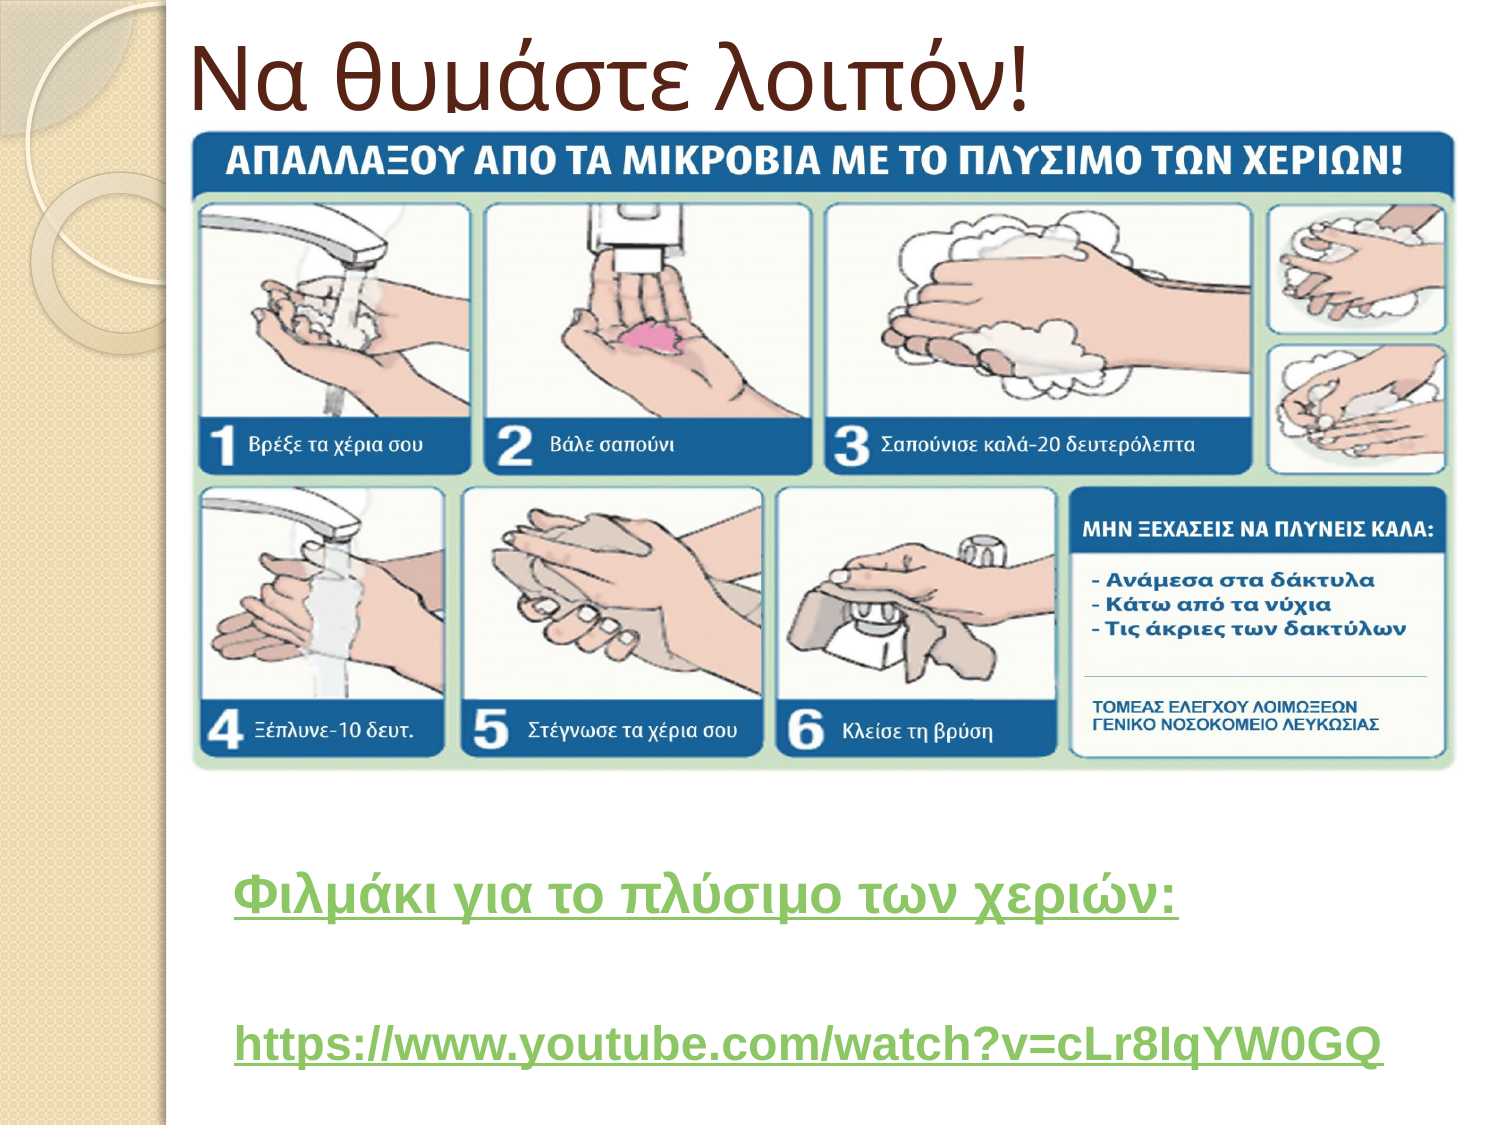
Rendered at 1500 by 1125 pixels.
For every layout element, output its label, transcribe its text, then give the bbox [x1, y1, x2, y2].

title Να θυμάστε λοιπόν! [171, 10, 1402, 110]
list Φιλμάκι για το πλύσιμο των χεριών: https://www.youtube.com/watch?v=cLr8IqYW0GQ [206, 797, 1466, 1083]
picture [170, 113, 1471, 788]
